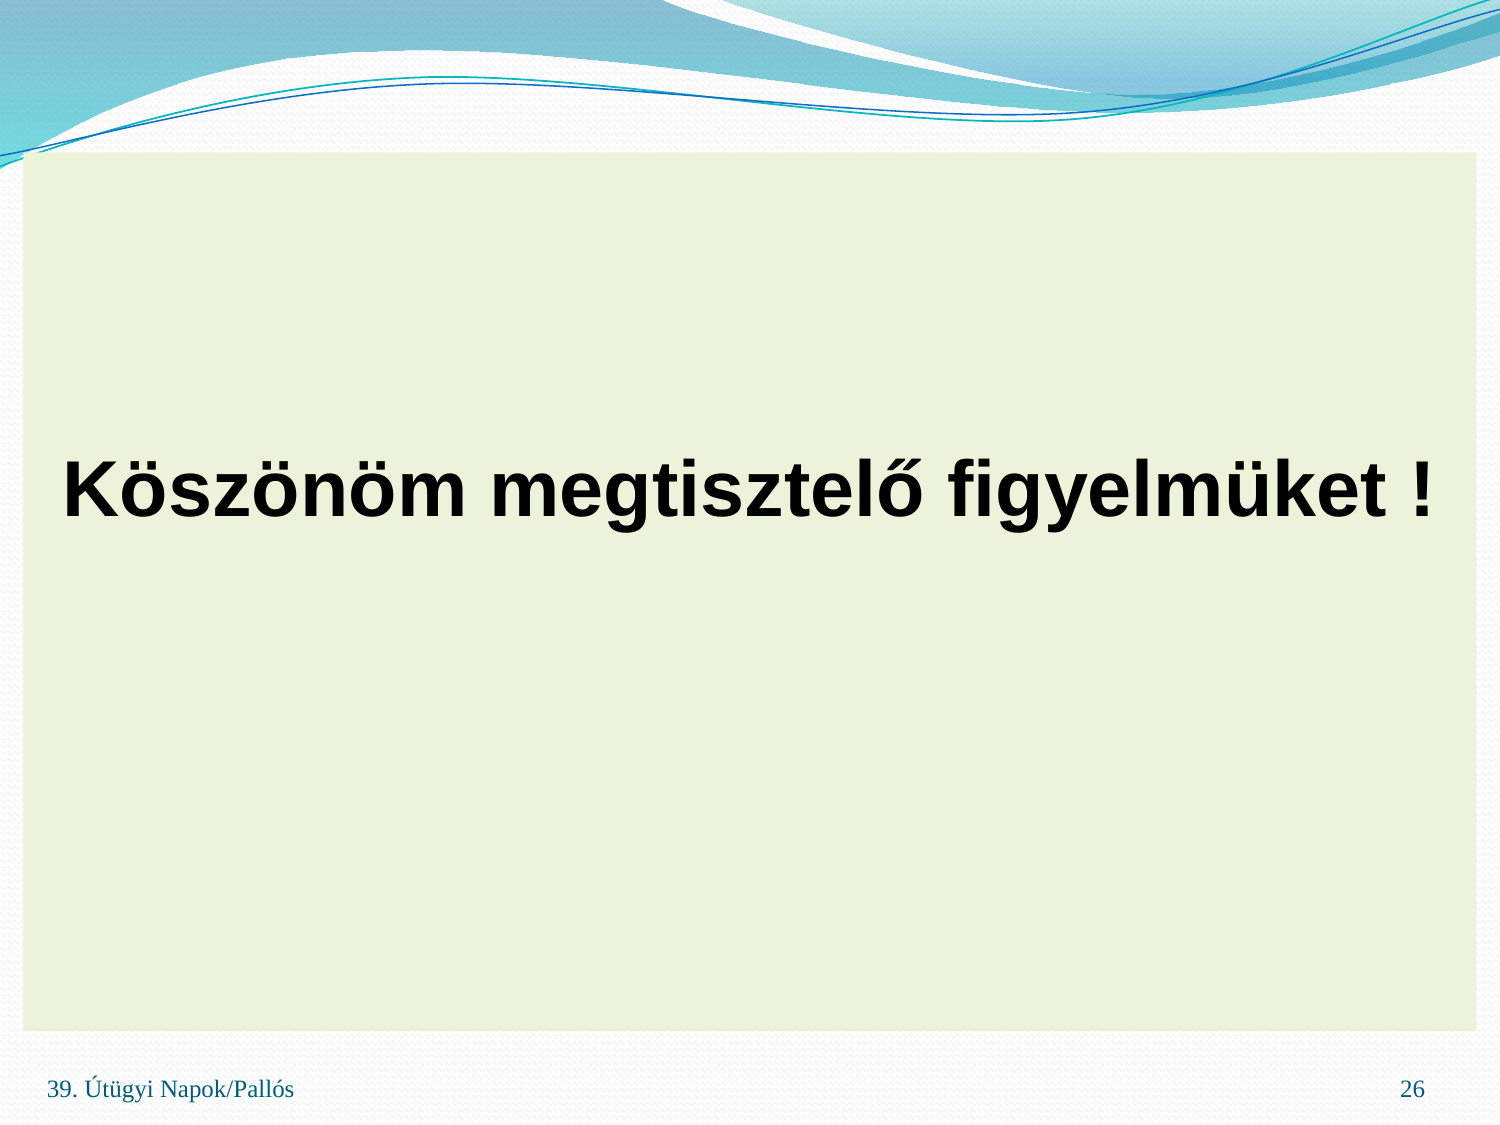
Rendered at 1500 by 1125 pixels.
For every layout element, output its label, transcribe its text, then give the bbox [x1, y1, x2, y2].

footer 39. Útügyi Napok/Pallós [46, 1042, 988, 1103]
list Köszönöm megtisztelő figyelmüket ! [23, 152, 1477, 1032]
slide_number 26 [1299, 1042, 1425, 1103]
